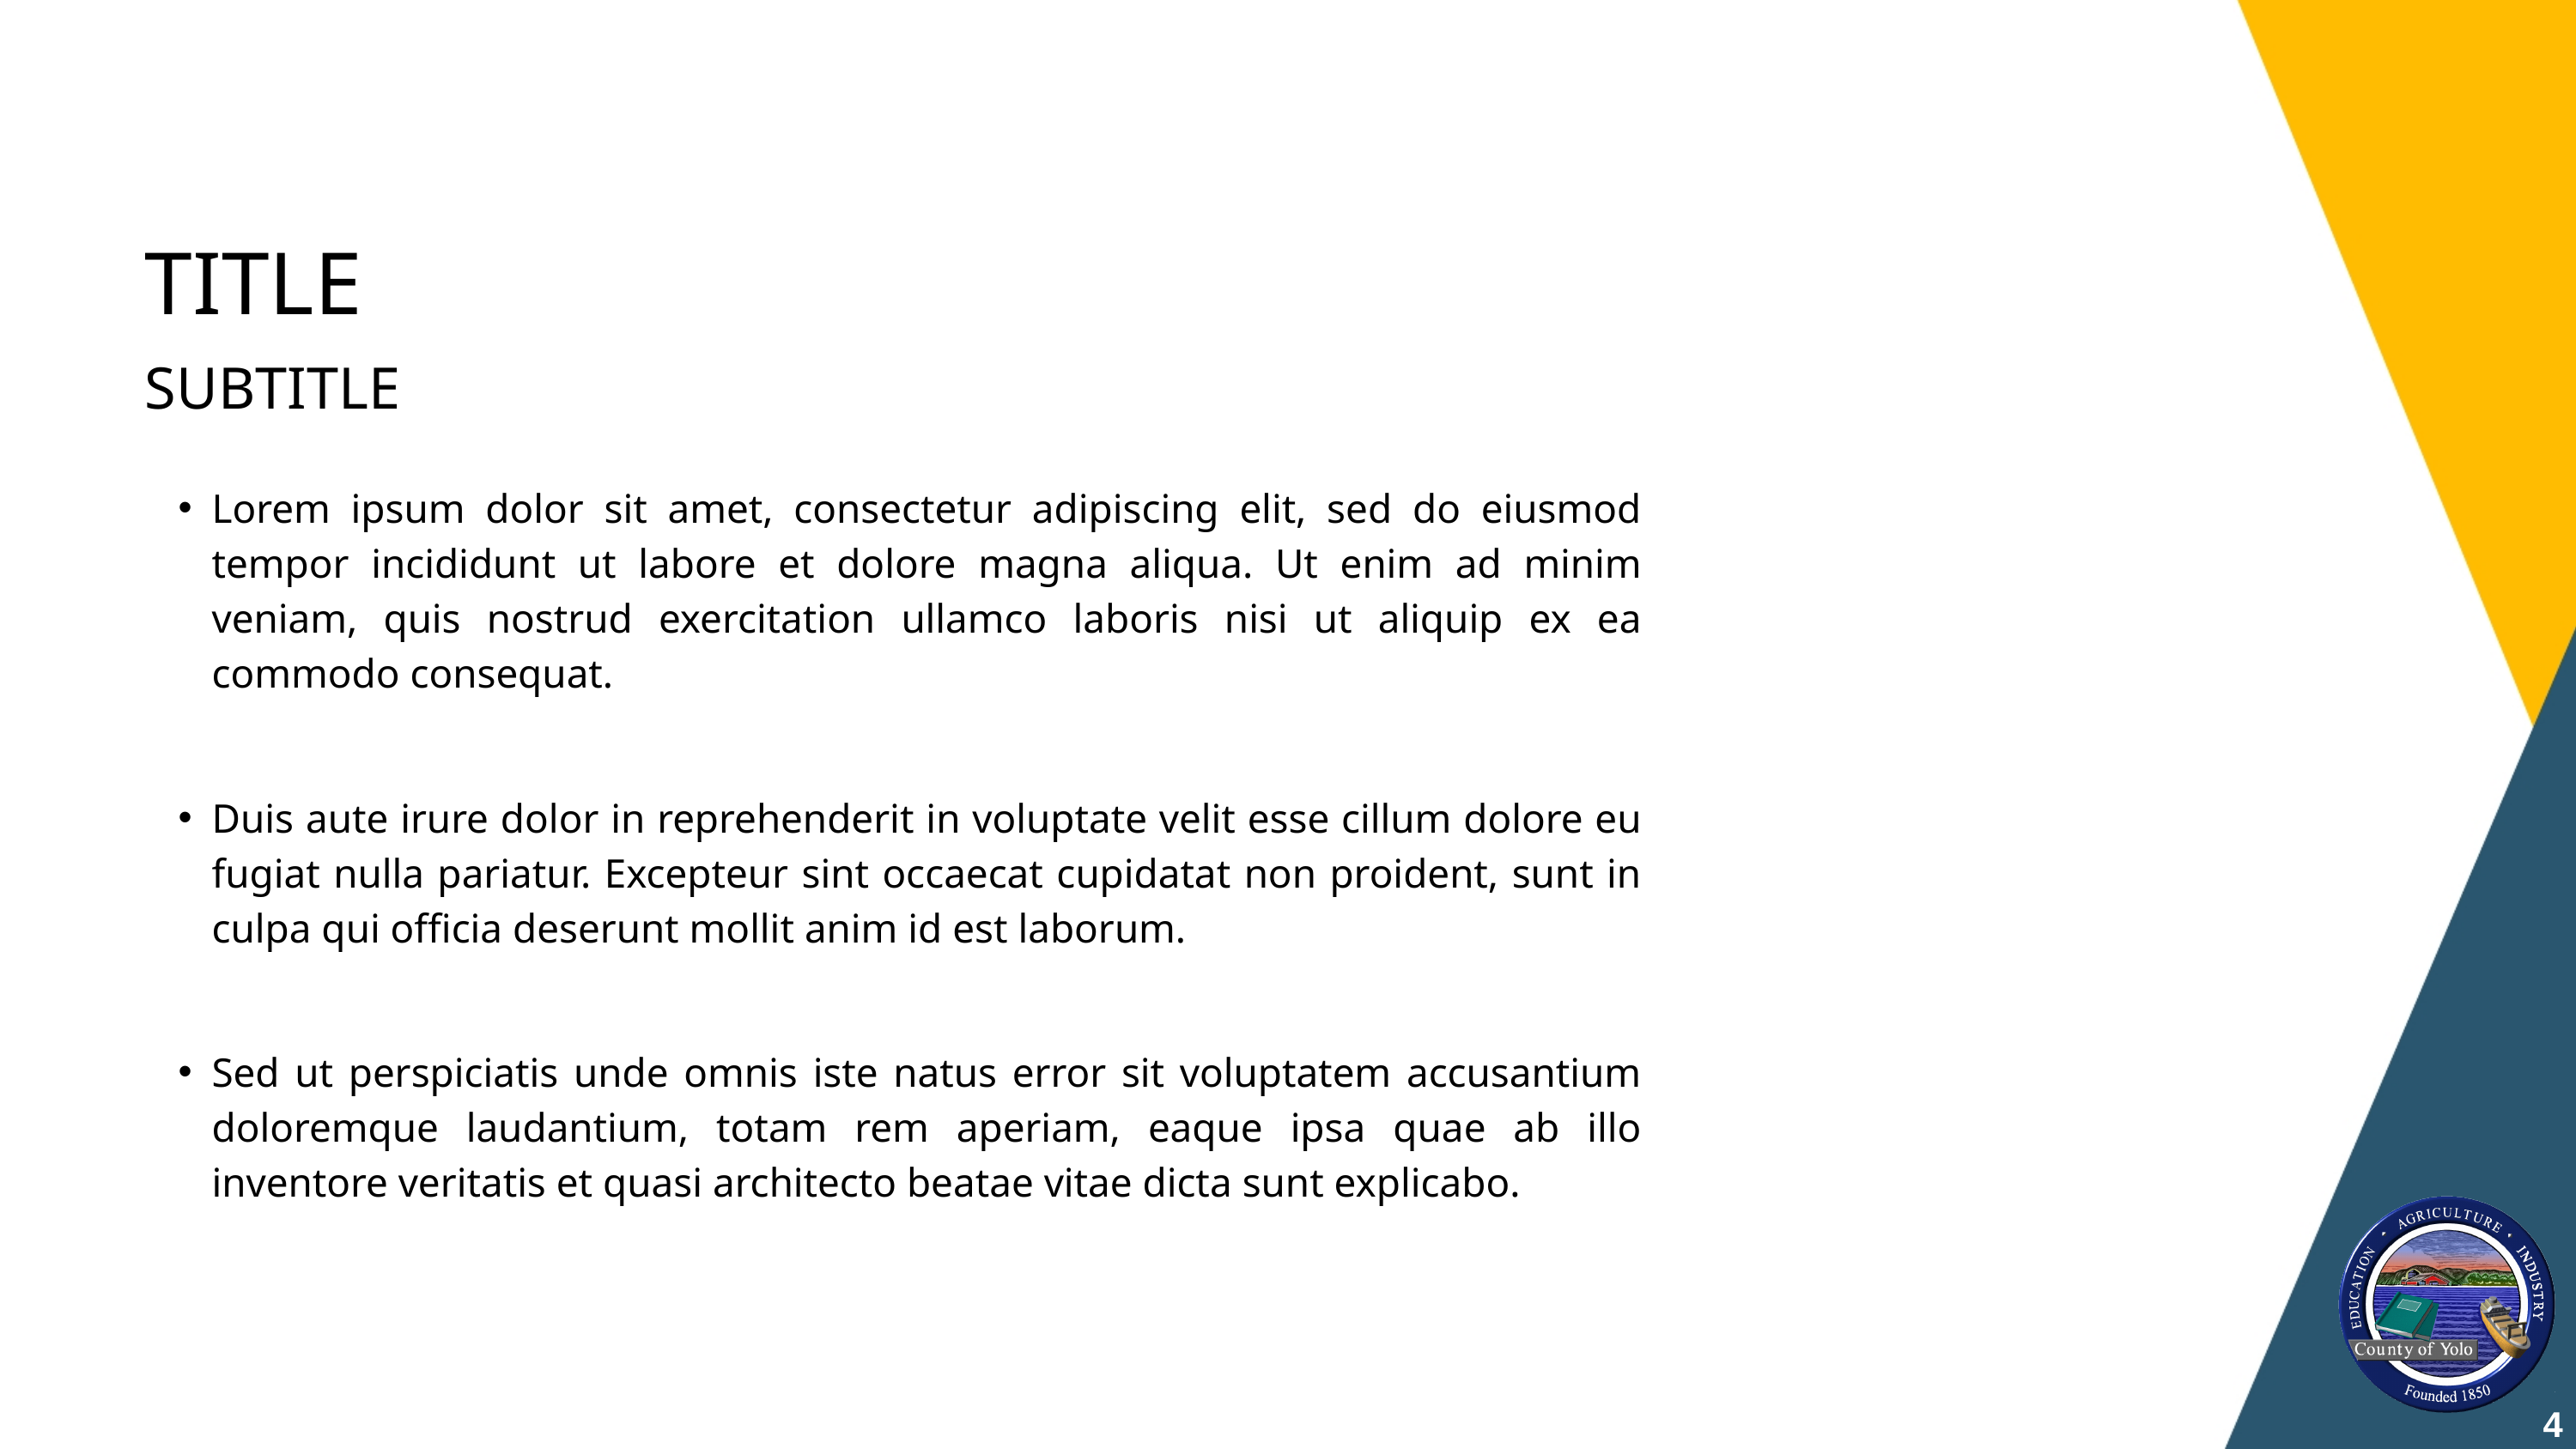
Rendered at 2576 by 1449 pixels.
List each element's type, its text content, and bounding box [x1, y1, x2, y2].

text_box SUBTITLE [144, 324, 1149, 421]
text_box Duis aute irure dolor in reprehenderit in voluptate velit esse cillum dolore eu fugiat nulla pariatur. Excepteur sint occaecat cupidatat non proident, sunt in culpa qui officia deserunt mollit anim id est laborum. [144, 785, 1643, 951]
picture [0, 0, 2576, 1449]
text_box TITLE [144, 234, 1149, 324]
text_box Sed ut perspiciatis unde omnis iste natus error sit voluptatem accusantium doloremque laudantium, totam rem aperiam, eaque ipsa quae ab illo inventore veritatis et quasi architecto beatae vitae dicta sunt explicabo. [144, 1040, 1643, 1205]
text_box Lorem ipsum dolor sit amet, consectetur adipiscing elit, sed do eiusmod tempor incididunt ut labore et dolore magna aliqua. Ut enim ad minim veniam, quis nostrud exercitation ullamco laboris nisi ut aliquip ex ea commodo consequat. [144, 476, 1643, 696]
slide_number 4 [2275, 1397, 2576, 1449]
